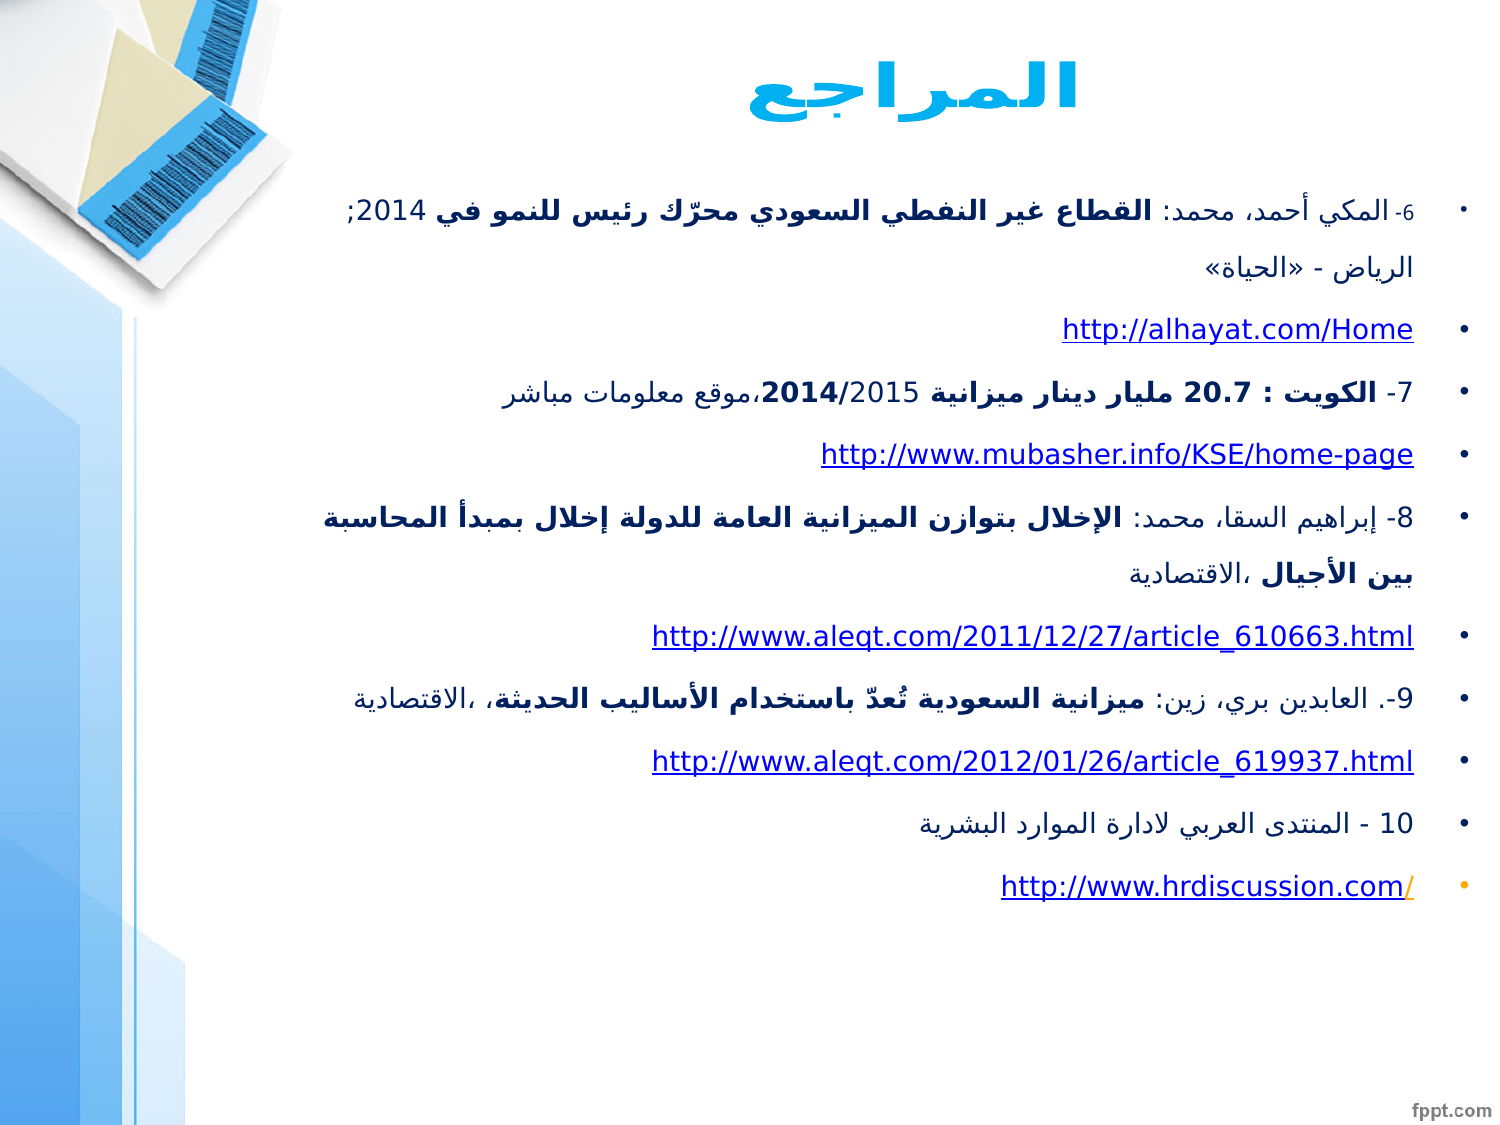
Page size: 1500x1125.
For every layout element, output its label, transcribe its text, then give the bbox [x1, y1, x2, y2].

list 6- المكي أحمد، محمد: القطاع غير النفطي السعودي محرّك رئيس للنمو في 2014; الرياض - «الحياة» http://alhayat.com/Home 7- الكويت : 20.7 مليار دينار ميزانية 2014/2015،موقع معلومات مباشر http://www.mubasher.info/KSE/home-page 8- إبراهيم السقا، محمد: الإخلال بتوازن الميزانية العامة للدولة إخلال بمبدأ المحاسبة بين الأجيال ،الاقتصادية http://www.aleqt.com/2011/12/27/article_610663.html 9-. العابدين بري، زين: ميزانية السعودية تُعدّ باستخدام الأساليب الحديثة، ،الاقتصادية http://www.aleqt.com/2012/01/26/article_619937.html 10 - المنتدى العربي لادارة الموارد البشرية http://www.hrdiscussion.com/ [299, 161, 1477, 930]
picture [0, 0, 1500, 1125]
